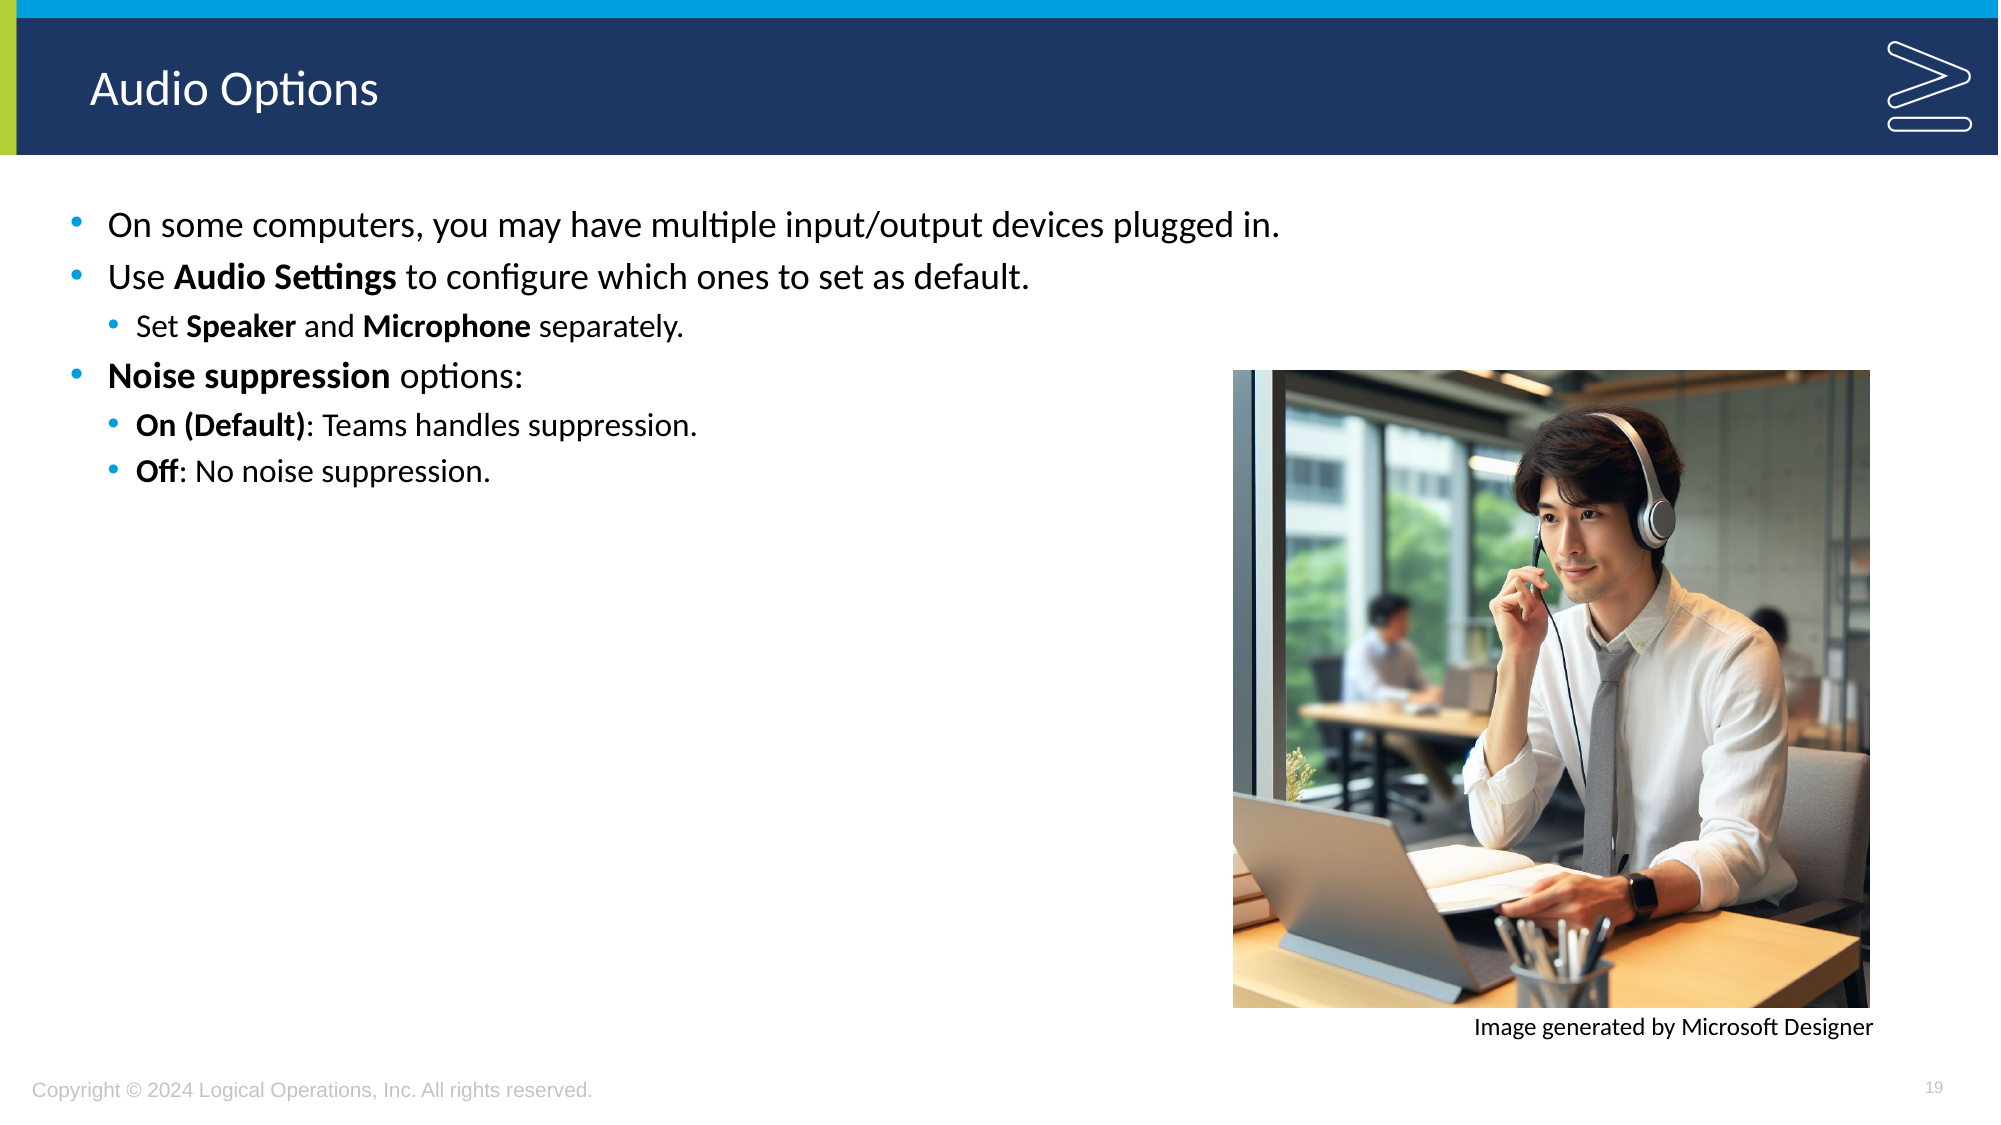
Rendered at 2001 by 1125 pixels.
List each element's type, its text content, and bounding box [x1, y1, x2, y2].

picture [1850, 19, 1998, 155]
picture [1232, 370, 1870, 1008]
list On some computers, you may have multiple input/output devices plugged in. Use Audio Settings to configure which ones to set as default. Set Speaker and Microphone separately. Noise suppression options: On (Default): Teams handles suppression. Off: No noise suppression. [55, 192, 1968, 1037]
picture [0, 0, 74, 155]
text_box Image generated by Microsoft Designer [1459, 991, 1899, 1051]
slide_number 19 [1491, 1057, 1959, 1118]
title Audio Options [74, 16, 1850, 155]
